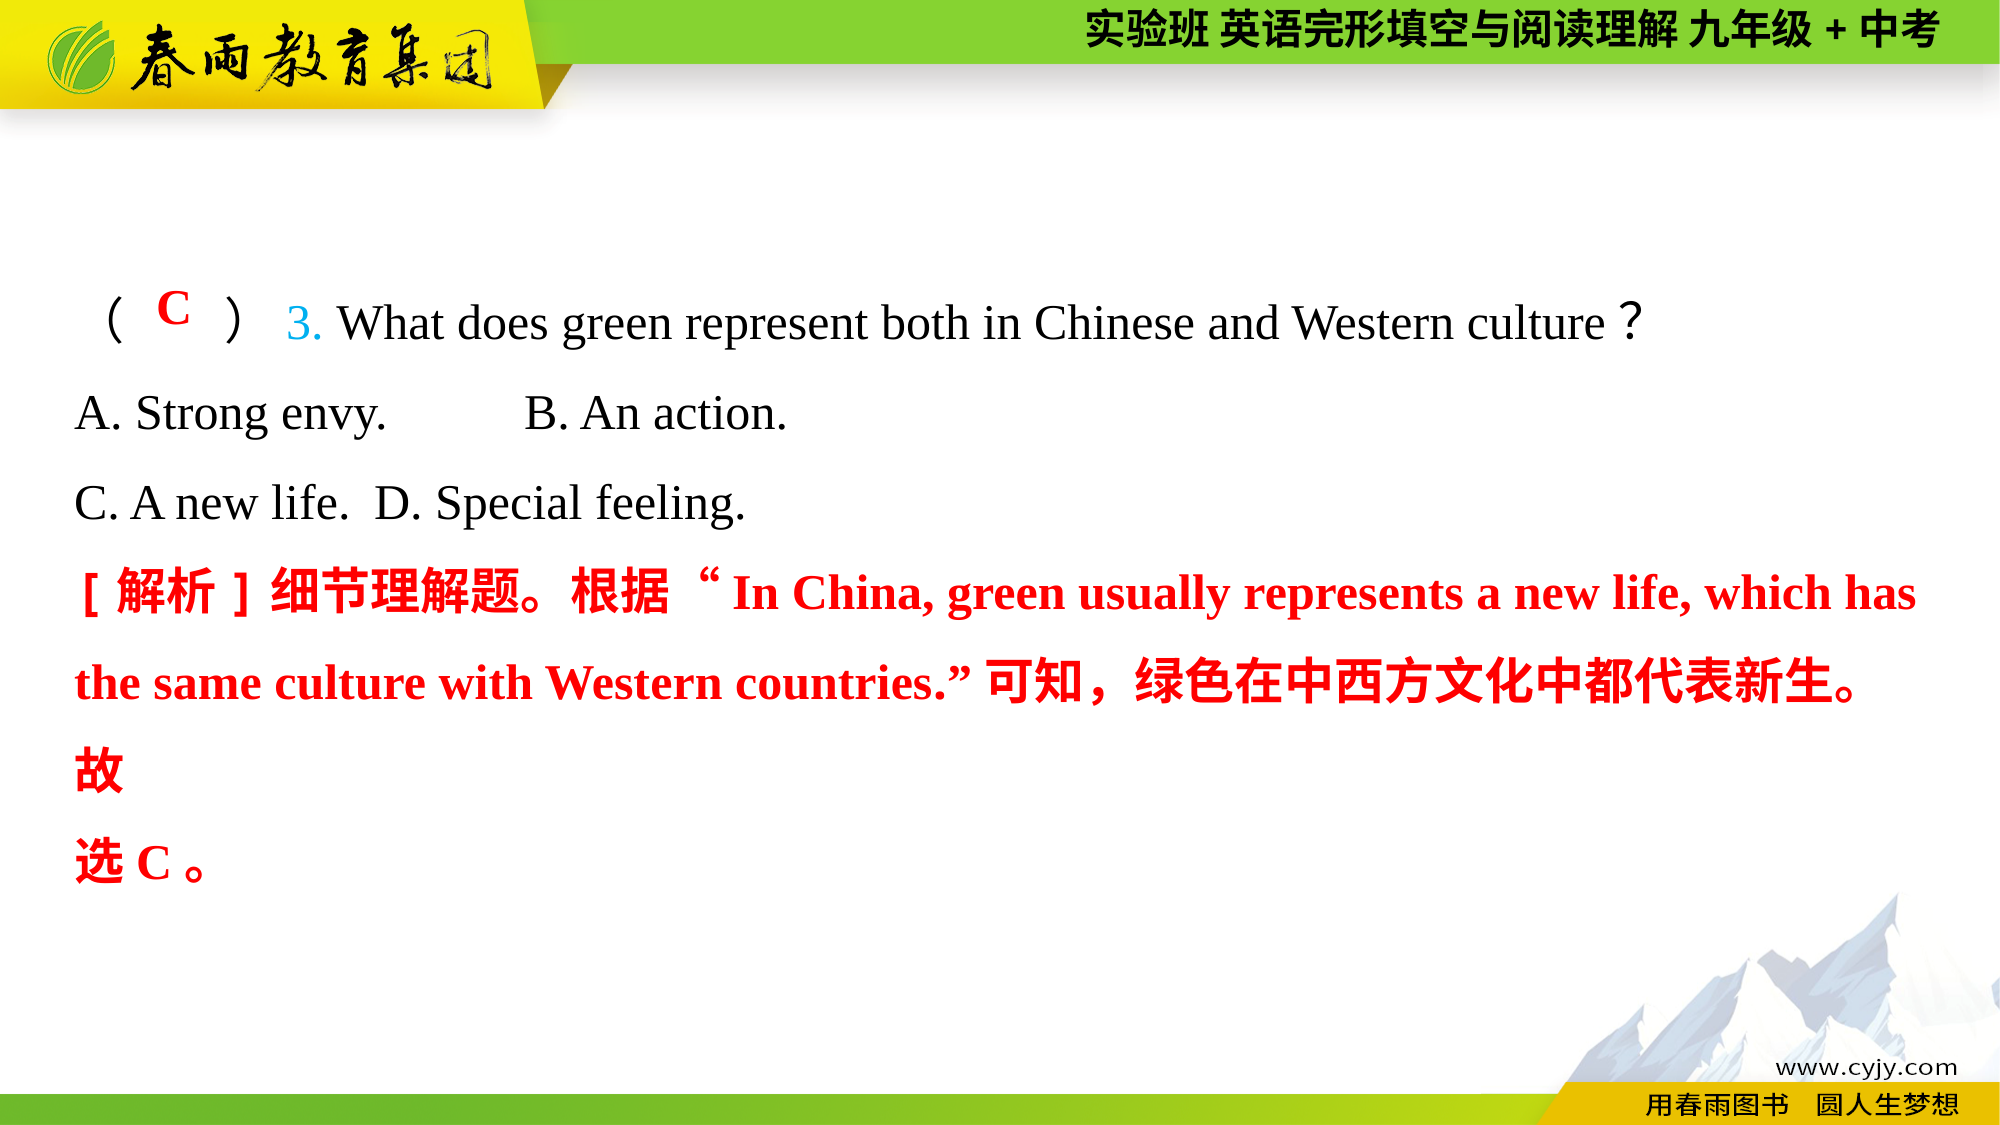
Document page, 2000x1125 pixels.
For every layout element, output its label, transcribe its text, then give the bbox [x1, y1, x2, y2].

list （ ）3. What does green represent both in Chinese and Western culture？ A. Strong envy. B. An action. C. A new life. D. Special feeling. [59, 252, 1944, 522]
text_box C [141, 267, 207, 342]
picture [0, 0, 2000, 1125]
text_box [解析]细节理解题。根据“In China, green usually represents a new life, which has the same culture with Western countries.”可知，绿色在中西方文化中都代表新生。故 选C。 [59, 522, 1944, 898]
